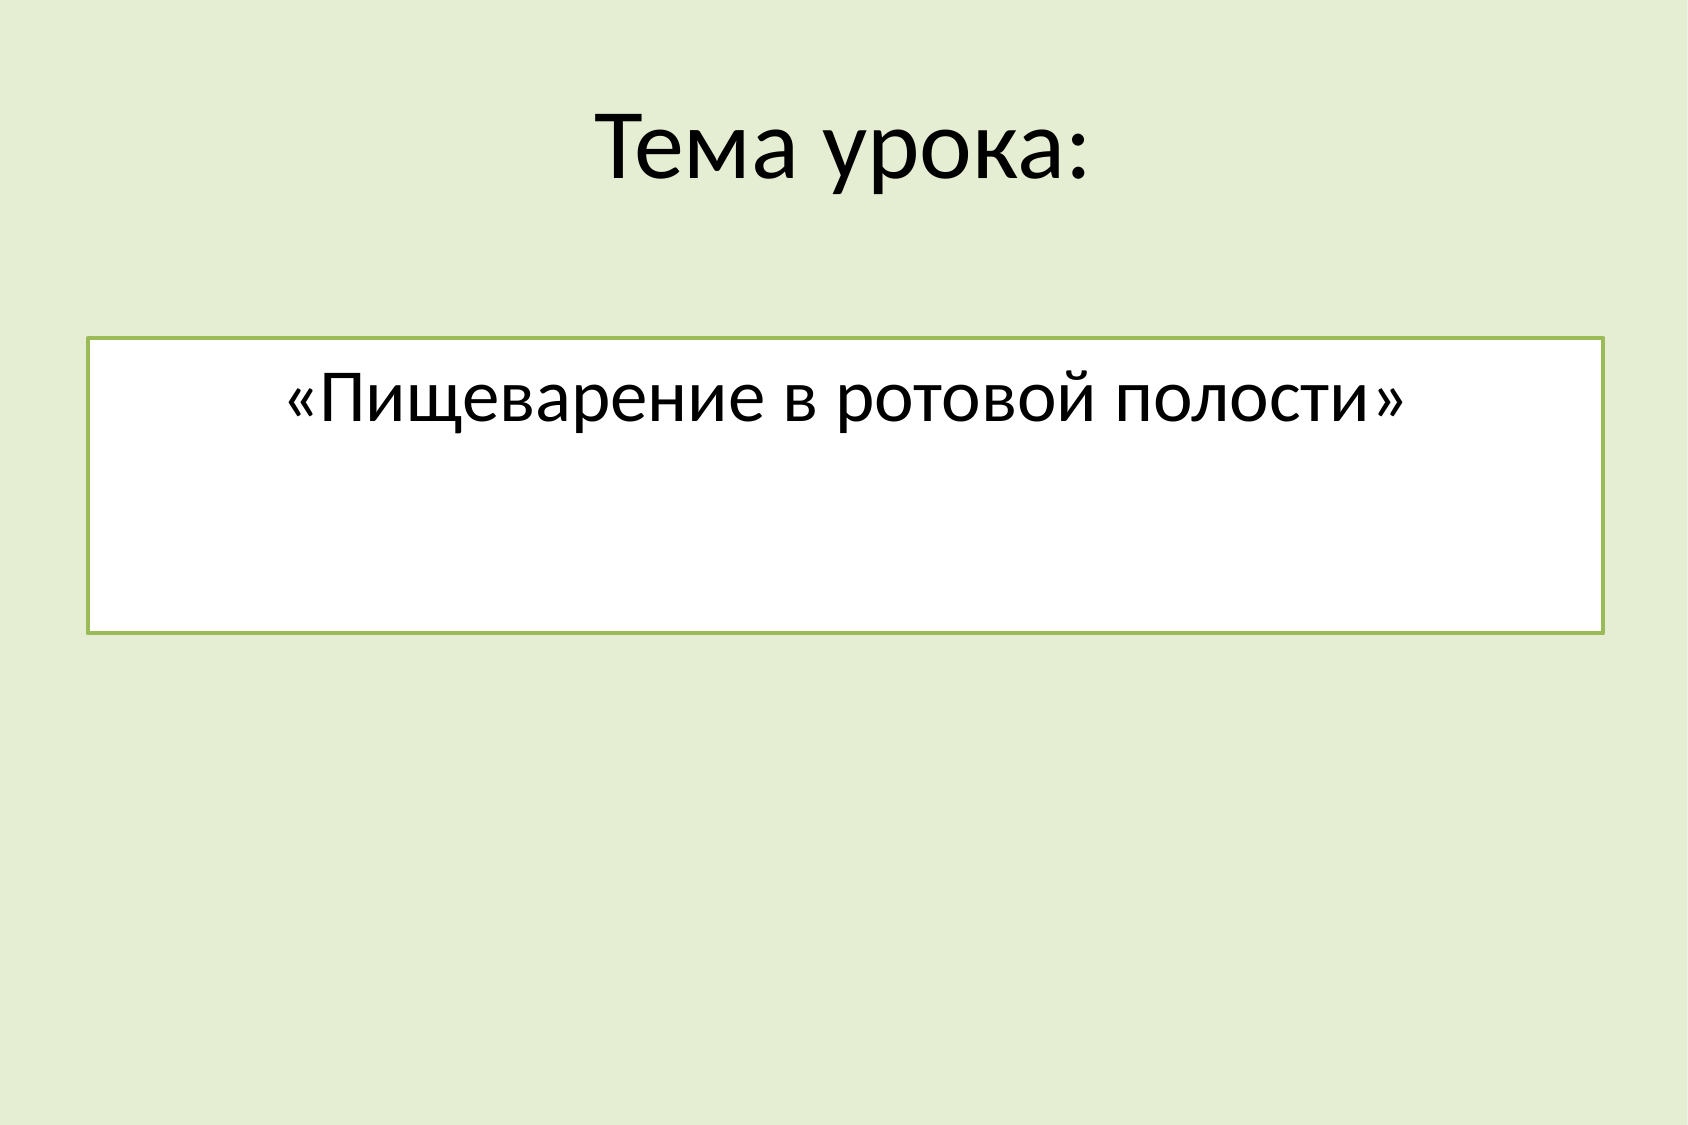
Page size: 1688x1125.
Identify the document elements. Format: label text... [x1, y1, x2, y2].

title Тема урока: [84, 45, 1604, 233]
list «Пищеварение в ротовой полости» [86, 336, 1605, 635]
